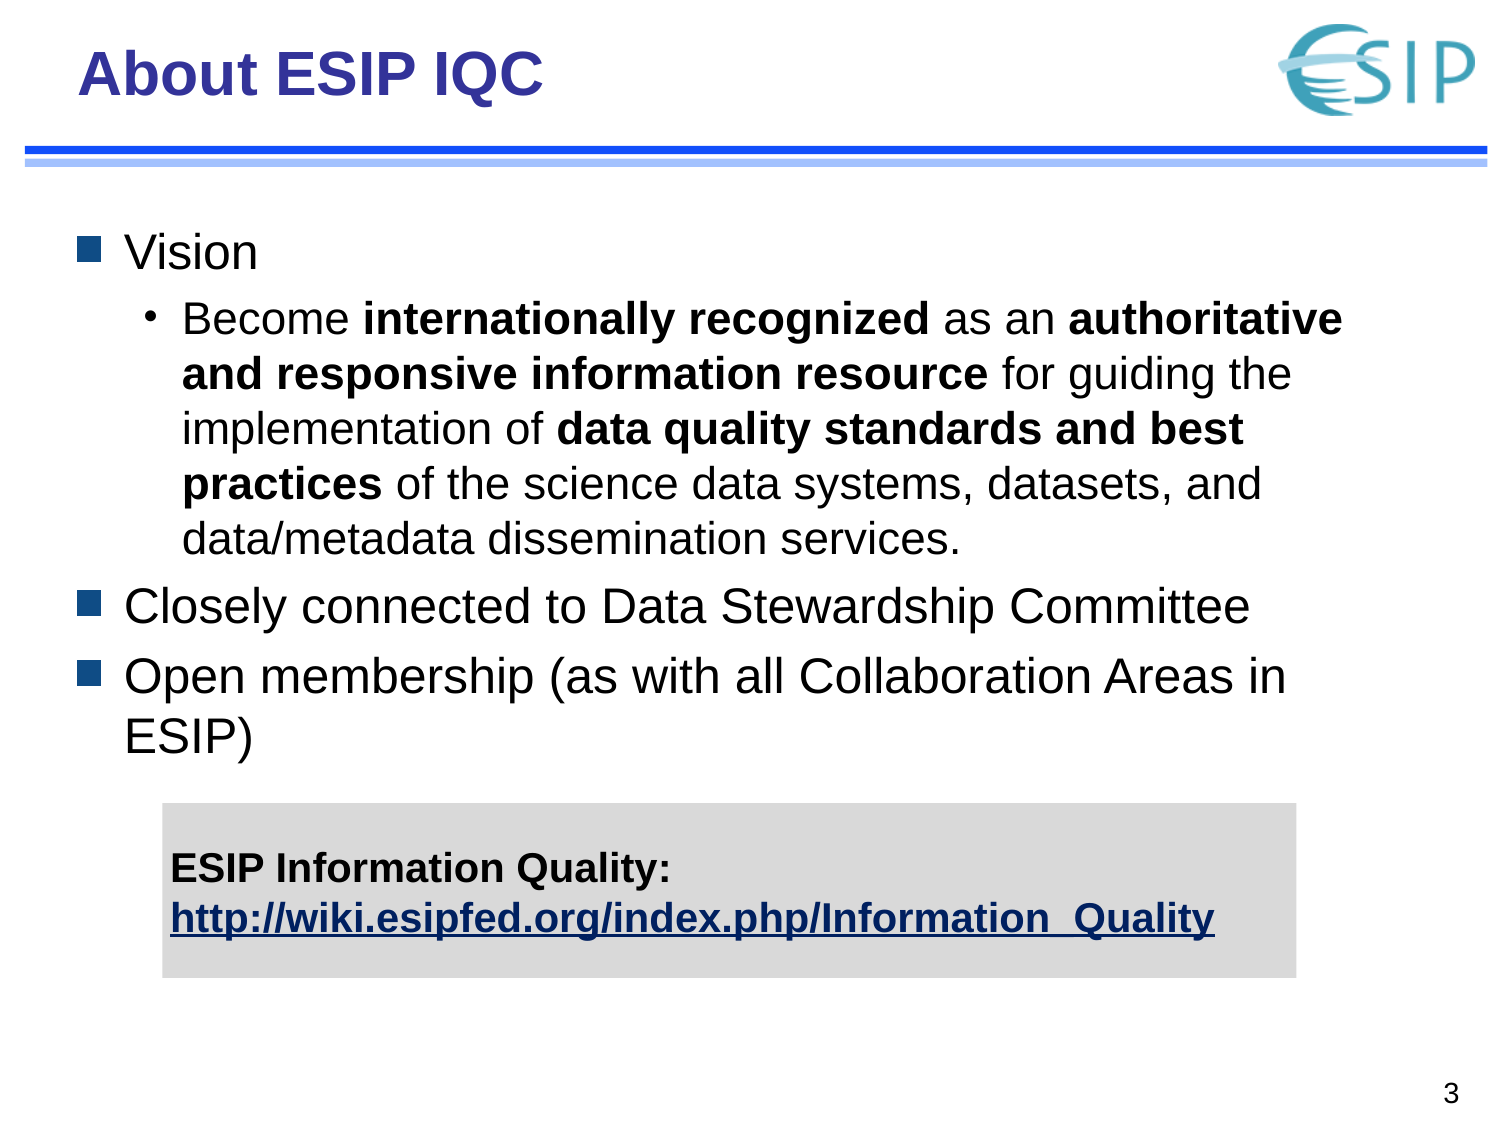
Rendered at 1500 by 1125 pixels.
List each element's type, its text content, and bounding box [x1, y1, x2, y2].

text_box ESIP Information Quality: http://wiki.esipfed.org/index.php/Information_Quality [162, 803, 1297, 978]
picture [1277, 24, 1475, 117]
list Vision Become internationally recognized as an authoritative and responsive information resource for guiding the implementation of data quality standards and best practices of the science data systems, datasets, and data/metadata dissemination services. Closely connected to Data Stewardship Committee Open membership (as with all Collaboration Areas in ESIP) [62, 211, 1446, 1055]
title About ESIP IQC [62, 5, 1348, 147]
picture [77, 590, 101, 616]
slide_number 3 [1161, 1066, 1475, 1125]
picture [77, 236, 101, 262]
picture [77, 660, 101, 686]
